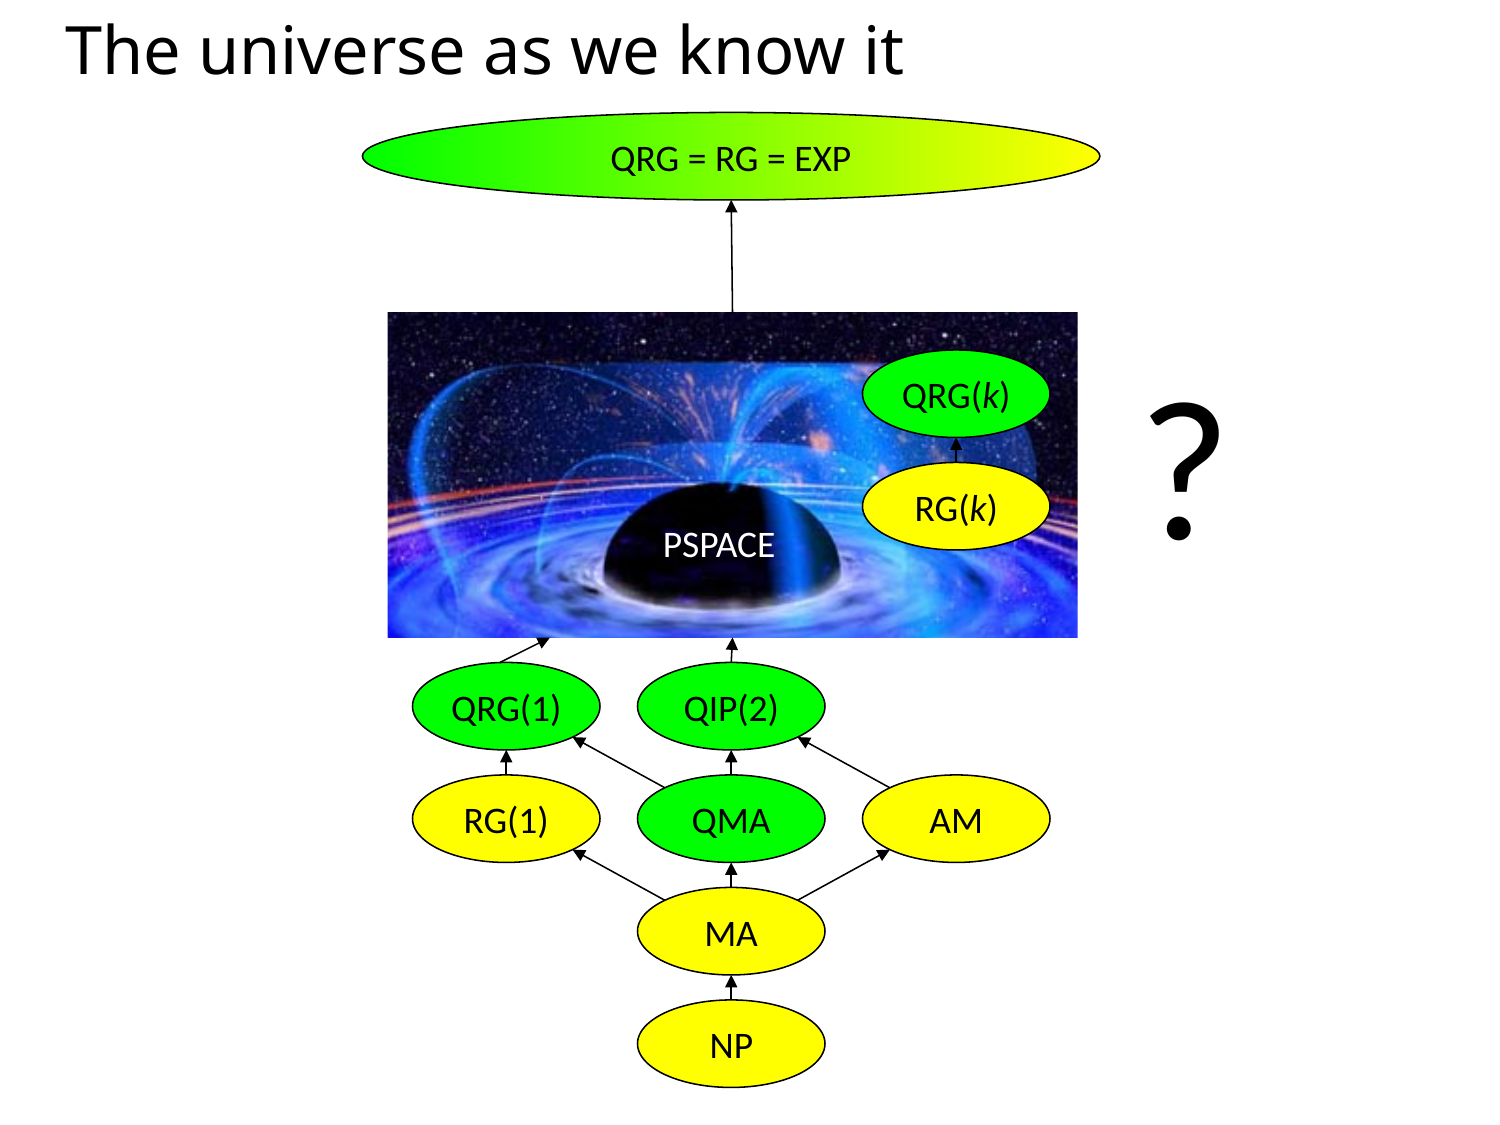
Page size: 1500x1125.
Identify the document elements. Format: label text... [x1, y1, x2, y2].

text_box QMA [637, 774, 826, 863]
picture [387, 312, 1078, 638]
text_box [797, 849, 891, 901]
text_box QIP(2) [637, 662, 826, 750]
text_box QRG = RG = EXP [362, 112, 1100, 200]
text_box AM [862, 774, 1051, 863]
text_box MA [637, 887, 826, 975]
text_box ? [1123, 332, 1246, 587]
text_box QRG(1) [412, 662, 601, 750]
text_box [572, 736, 666, 788]
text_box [572, 849, 666, 901]
title The universe as we know it [50, 0, 1463, 175]
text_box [797, 736, 891, 788]
text_box RG(1) [412, 774, 601, 863]
text_box NP [637, 999, 826, 1088]
